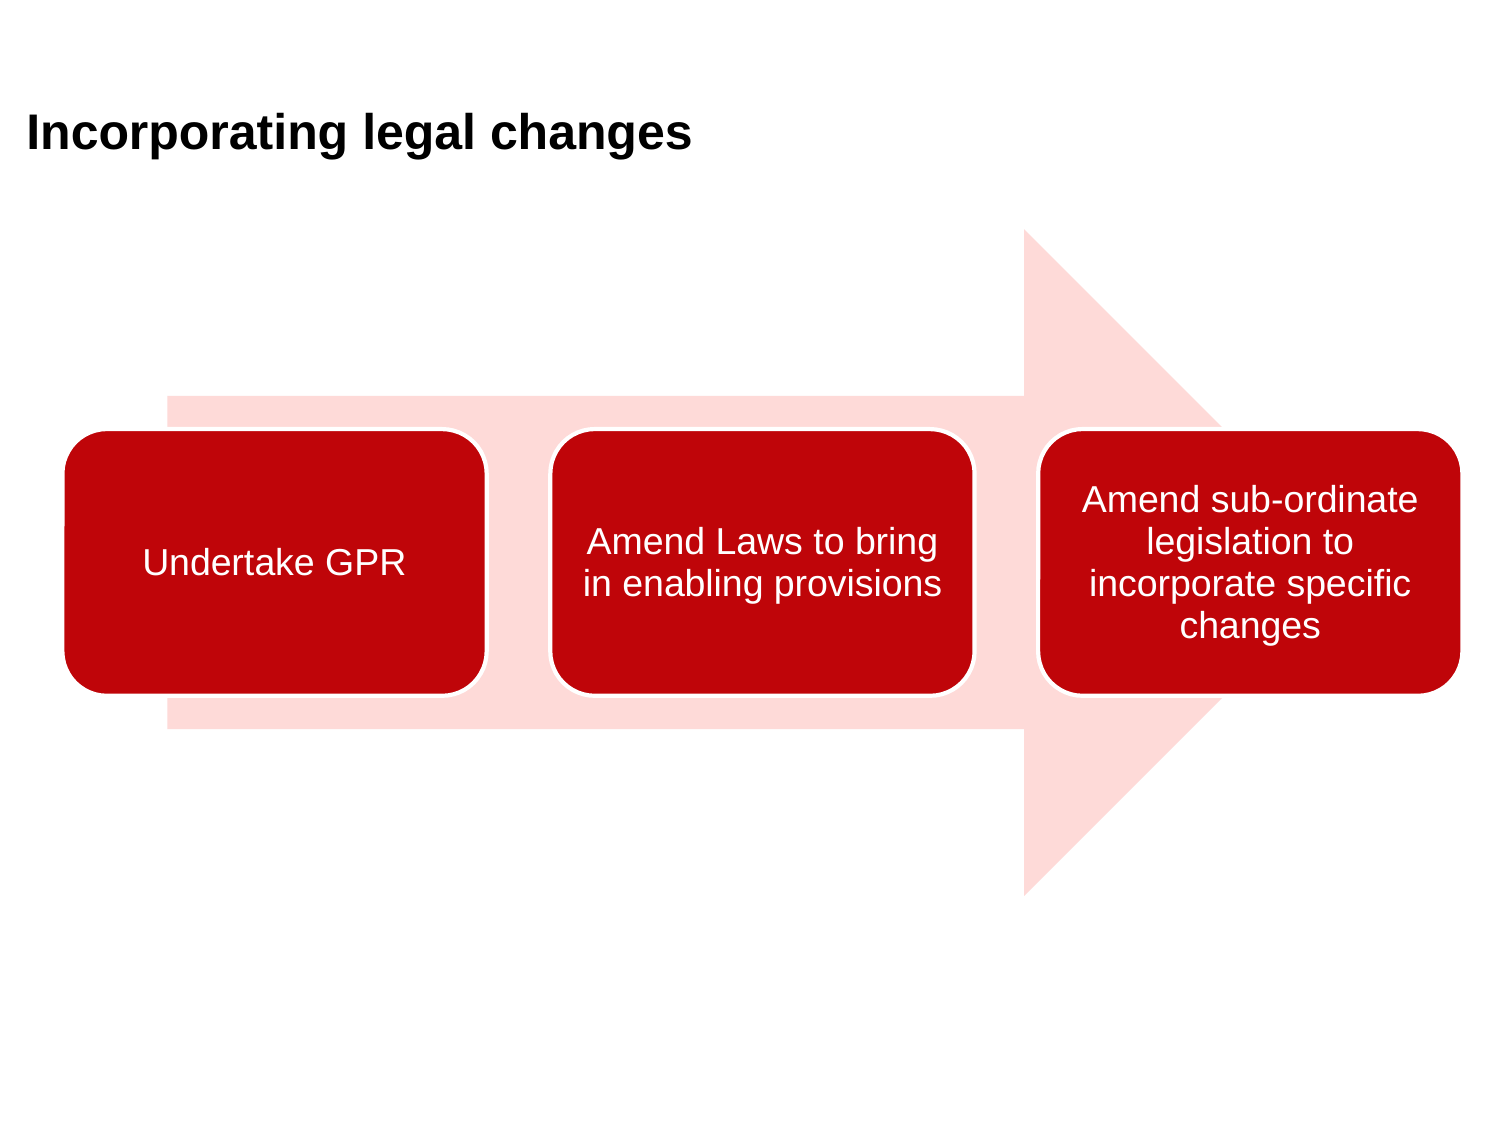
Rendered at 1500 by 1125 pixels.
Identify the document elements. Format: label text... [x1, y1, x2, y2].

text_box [62, 228, 1463, 897]
title Incorporating legal changes [26, 99, 1472, 224]
